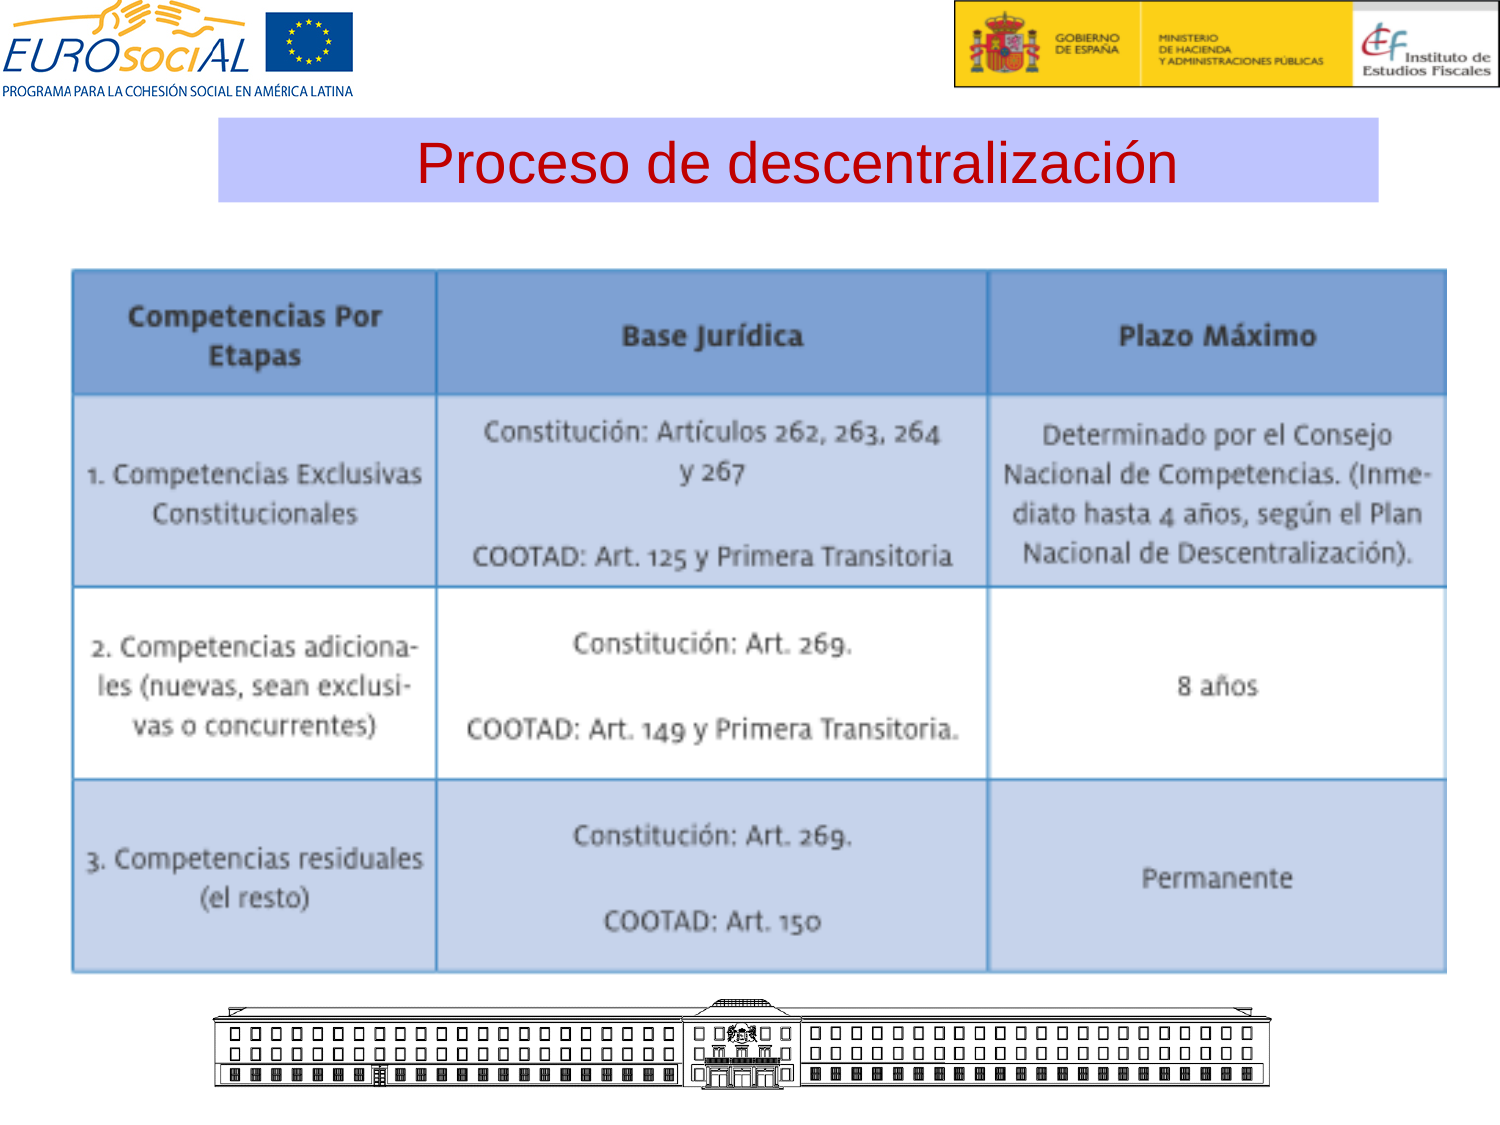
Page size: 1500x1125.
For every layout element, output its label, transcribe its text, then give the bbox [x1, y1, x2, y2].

picture [954, 0, 1500, 89]
picture [212, 999, 1272, 1090]
picture [64, 266, 1447, 981]
picture [0, 0, 354, 97]
text_box Proceso de descentralización [218, 117, 1379, 203]
